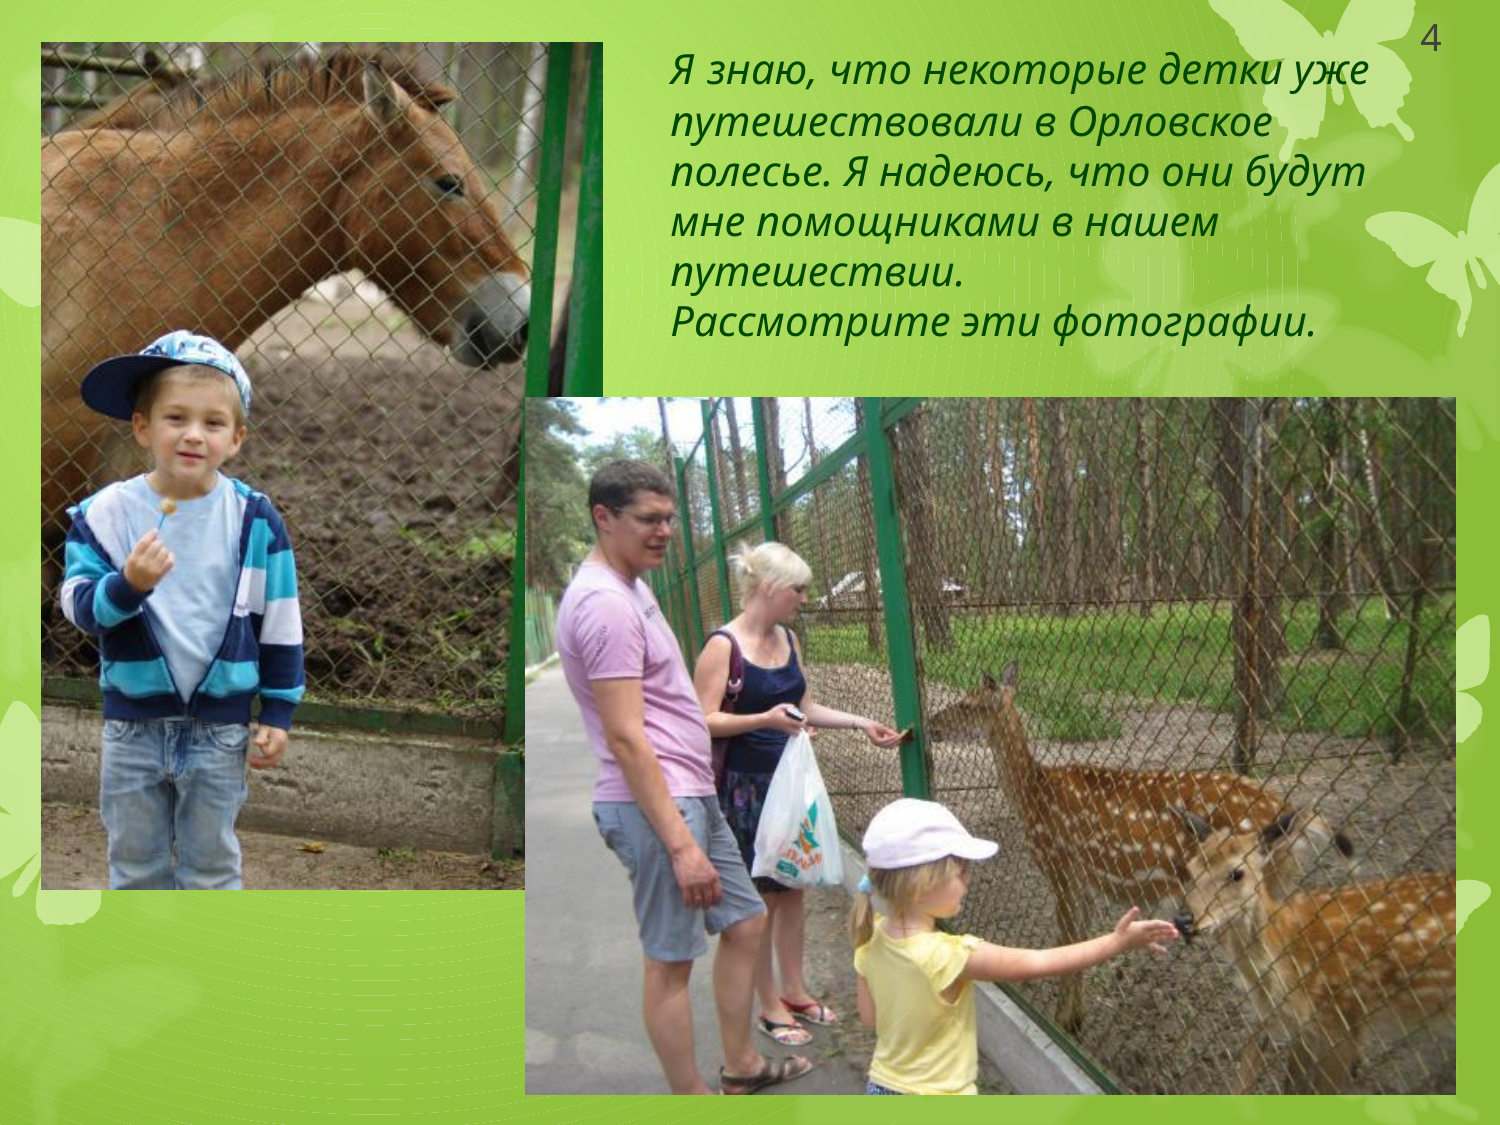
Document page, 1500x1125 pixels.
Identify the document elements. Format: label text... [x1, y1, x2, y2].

picture [40, 42, 1456, 1095]
slide_number 4 [1405, 12, 1500, 73]
title Я знаю, что некоторые детки уже путешествовали в Орловское полесье. Я надеюсь, что они будут мне помощниками в нашем путешествии. Рассмотрите эти фотографии. [655, 113, 1436, 266]
